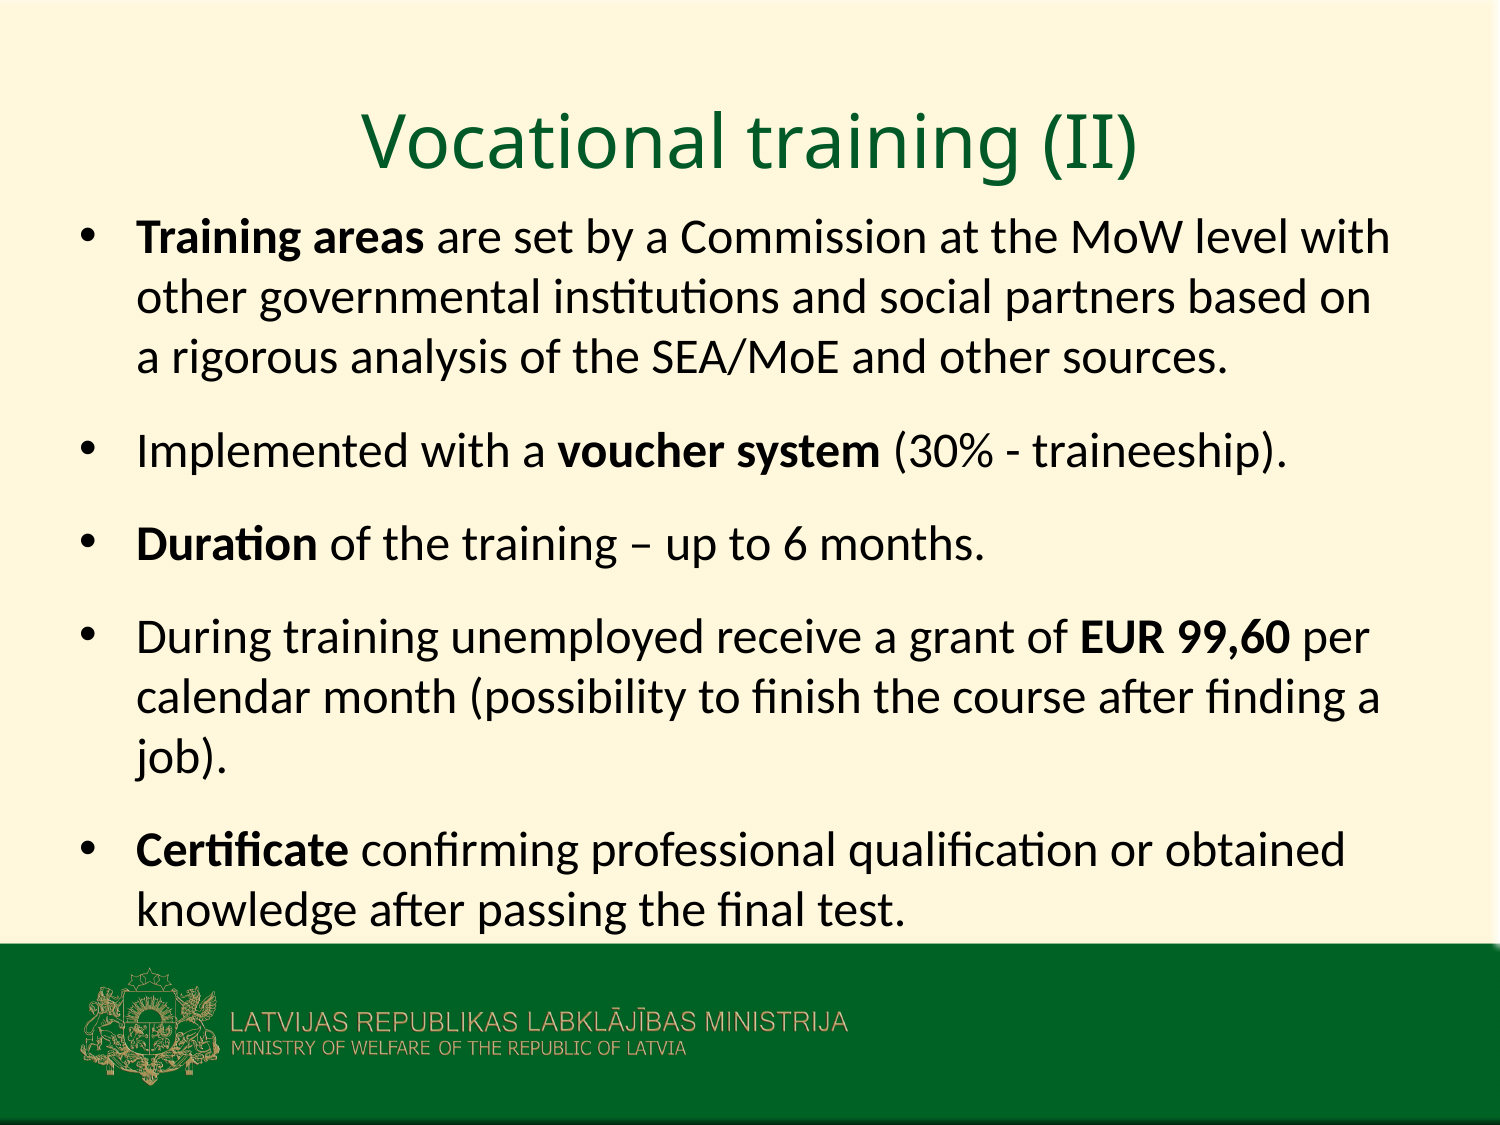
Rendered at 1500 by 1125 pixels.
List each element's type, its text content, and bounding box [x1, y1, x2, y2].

title Vocational training (II) [74, 44, 1426, 233]
picture [0, 0, 1500, 1125]
list Training areas are set by a Commission at the MoW level with other governmental institutions and social partners based on a rigorous analysis of the SEA/MoE and other sources. Implemented with a voucher system (30% - traineeship). Duration of the training – up to 6 months. During training unemployed receive a grant of EUR 99,60 per calendar month (possibility to finish the course after finding a job). Certificate confirming professional qualification or obtained knowledge after passing the final test. [64, 196, 1416, 940]
